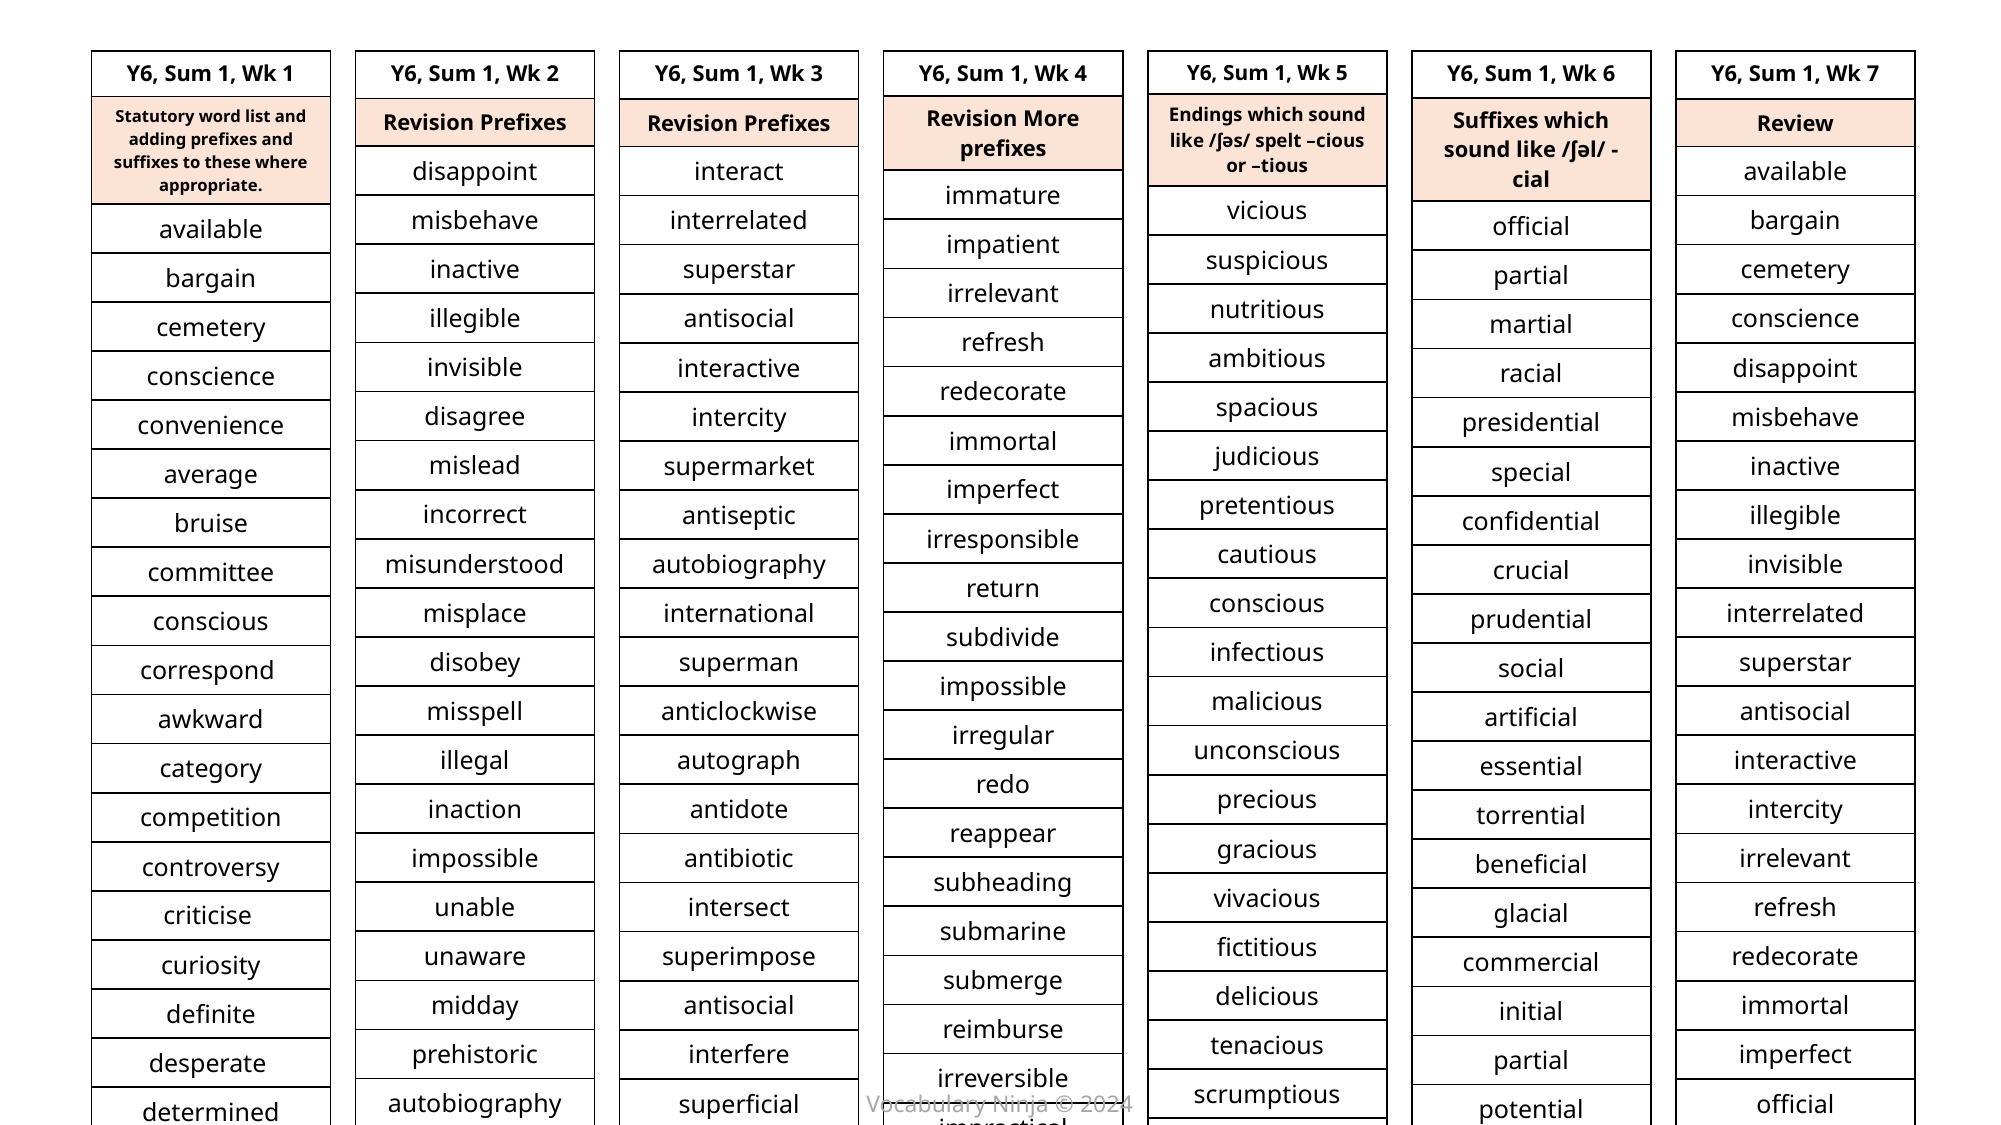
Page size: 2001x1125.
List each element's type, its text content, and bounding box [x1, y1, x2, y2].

table_cell cautious [1149, 530, 1386, 577]
table_cell misspell [356, 687, 594, 734]
table_cell irresponsible [884, 515, 1122, 562]
table_cell tenacious [1149, 1021, 1386, 1068]
table_cell bruise [92, 499, 330, 546]
table_cell scrumptious [1149, 1070, 1386, 1117]
table_cell intercity [620, 393, 858, 440]
table_cell potential [1413, 1085, 1650, 1125]
table_cell criticise [92, 892, 330, 939]
table_cell misbehave [356, 196, 594, 243]
table_cell suspicious [1149, 236, 1386, 283]
table_cell Suffixes which sound like /ʃəl/ - cial [1413, 99, 1650, 200]
table_cell vivacious [1149, 874, 1386, 921]
table_header Y6, Sum 1, Wk 6 [1413, 52, 1650, 97]
table_cell available [1677, 147, 1914, 195]
table_cell racial [1413, 349, 1650, 397]
table_cell interact [620, 147, 858, 195]
table_cell spacious [1149, 383, 1386, 430]
table_header Y6, Sum 1, Wk 5 [1149, 52, 1386, 93]
table_cell antiseptic [620, 491, 858, 538]
table_cell disagree [356, 392, 594, 440]
table_cell torrential [1413, 791, 1650, 838]
table_cell antibiotic [620, 834, 858, 882]
table_cell partial [1413, 1036, 1650, 1084]
table_cell special [1413, 448, 1650, 495]
table_cell infectious [1149, 628, 1386, 676]
table_cell pretentious [1149, 481, 1386, 528]
table_cell curiosity [92, 941, 330, 988]
table_header Y6, Sum 1, Wk 3 [620, 52, 858, 98]
table_cell commercial [1413, 938, 1650, 986]
table_cell unconscious [1149, 726, 1386, 774]
table_cell inactive [356, 245, 594, 292]
table_cell refresh [884, 318, 1122, 366]
table_cell irrelevant [1677, 834, 1914, 882]
table_cell confidential [1413, 497, 1650, 544]
table_cell antidote [620, 785, 858, 833]
table_cell superstar [1677, 638, 1914, 685]
table_cell cemetery [1677, 245, 1914, 293]
table_cell prudential [1413, 595, 1650, 642]
table_cell subheading [884, 858, 1122, 905]
table_cell anticlockwise [620, 687, 858, 734]
table_cell essential [1413, 742, 1650, 789]
table_cell official [1413, 202, 1650, 249]
table_cell reappear [884, 809, 1122, 856]
table_cell international [620, 589, 858, 636]
table_header Y6, Sum 1, Wk 4 [884, 52, 1122, 95]
table_cell convenience [92, 401, 330, 448]
table_cell antisocial [620, 982, 858, 1029]
table_cell submarine [884, 907, 1122, 955]
table_cell unaware [356, 932, 594, 980]
table_cell return [884, 564, 1122, 611]
table_cell irregular [884, 711, 1122, 758]
table_cell irreversible [884, 1054, 1122, 1082]
table_cell judicious [1149, 432, 1386, 479]
table_cell competition [92, 794, 330, 841]
table_cell invisible [1677, 540, 1914, 587]
table_cell malicious [1149, 677, 1386, 725]
table_header Y6, Sum 1, Wk 2 [356, 52, 594, 98]
table_cell bargain [1677, 196, 1914, 244]
table_cell antisocial [620, 295, 858, 342]
table_cell interactive [1677, 736, 1914, 783]
table_cell superman [620, 638, 858, 685]
table_cell interactive [620, 344, 858, 391]
table_cell intersect [620, 883, 858, 931]
table_cell Revision Prefixes [356, 99, 594, 145]
table_cell conscience [1677, 295, 1914, 342]
table_cell conscious [92, 597, 330, 645]
table_cell gracious [1149, 825, 1386, 872]
table_cell redo [884, 760, 1122, 807]
table_cell Statutory word list and adding prefixes and suffixes to these where appropriate. [92, 97, 330, 203]
table_cell illegible [356, 294, 594, 342]
table_cell conscience [92, 352, 330, 399]
table_cell superimpose [620, 932, 858, 980]
table_cell committee [92, 548, 330, 595]
table_cell misunderstood [356, 540, 594, 587]
table_cell Review [1677, 100, 1914, 146]
table_cell Endings which sound like /ʃəs/ spelt –cious or –tious [1149, 95, 1386, 185]
table_cell precious [1149, 776, 1386, 823]
table_cell interrelated [620, 196, 858, 244]
table_cell supermarket [620, 442, 858, 489]
table_cell social [1413, 644, 1650, 691]
table_cell incorrect [356, 491, 594, 538]
table_cell immortal [1677, 982, 1914, 1029]
table_cell impossible [884, 662, 1122, 709]
table_cell redecorate [884, 367, 1122, 415]
table_header Y6, Sum 1, Wk 1 [92, 52, 330, 96]
table_cell superficial [620, 1080, 858, 1125]
table_cell redecorate [1677, 932, 1914, 980]
table_cell desperate [92, 1039, 330, 1086]
table_cell submerge [884, 956, 1122, 1004]
table_cell delicious [1149, 972, 1386, 1019]
table_cell autograph [620, 736, 858, 783]
table_cell subdivide [884, 613, 1122, 660]
table_cell fictitious [1149, 923, 1386, 970]
table_cell unable [356, 883, 594, 930]
table_cell invisible [356, 343, 594, 391]
table_cell immortal [884, 417, 1122, 464]
table_cell controversy [92, 843, 330, 890]
table_cell awkward [92, 695, 330, 743]
table_cell refresh [1677, 883, 1914, 931]
table_cell interfere [620, 1031, 858, 1078]
table_cell prehistoric [356, 1030, 594, 1078]
table_cell official [1677, 1080, 1914, 1125]
table_cell inactive [1677, 442, 1914, 489]
table_cell autobiography [356, 1079, 594, 1125]
table_cell ferocious [1149, 1119, 1386, 1125]
table_cell illegal [356, 736, 594, 783]
table_cell reimburse [884, 1005, 1122, 1053]
table_cell partial [1413, 251, 1650, 299]
table_cell illegible [1677, 491, 1914, 538]
table_cell cemetery [92, 303, 330, 350]
table_cell martial [1413, 300, 1650, 348]
table_cell interrelated [1677, 589, 1914, 636]
table_cell mislead [356, 441, 594, 489]
table_cell glacial [1413, 889, 1650, 936]
table_cell vicious [1149, 187, 1386, 234]
table_cell impossible [356, 834, 594, 881]
table_cell autobiography [620, 540, 858, 587]
table_cell ambitious [1149, 334, 1386, 381]
table_cell disappoint [356, 147, 594, 194]
table_cell category [92, 744, 330, 792]
table_cell midday [356, 981, 594, 1029]
table_cell misplace [356, 589, 594, 636]
table_cell inaction [356, 785, 594, 832]
table_cell immature [884, 171, 1122, 218]
table_cell available [92, 205, 330, 252]
text_box Vocabulary Ninja © 2024 [851, 1082, 1149, 1125]
table_cell intercity [1677, 785, 1914, 833]
table_cell disappoint [1677, 344, 1914, 391]
table_cell disobey [356, 638, 594, 685]
table_cell imperfect [1677, 1031, 1914, 1078]
table_cell irrelevant [884, 269, 1122, 317]
table_cell nutritious [1149, 285, 1386, 332]
table_cell conscious [1149, 579, 1386, 627]
table_cell definite [92, 990, 330, 1037]
table_cell antisocial [1677, 687, 1914, 734]
table_cell presidential [1413, 398, 1650, 446]
table_cell initial [1413, 987, 1650, 1035]
table_cell superstar [620, 245, 858, 293]
table_cell bargain [92, 254, 330, 301]
table_cell misbehave [1677, 393, 1914, 440]
table_cell correspond [92, 646, 330, 694]
table_cell determined [92, 1088, 330, 1125]
table_cell crucial [1413, 546, 1650, 593]
table_cell imperfect [884, 466, 1122, 513]
table_cell Revision Prefixes [620, 100, 858, 146]
table_cell artificial [1413, 693, 1650, 740]
table_cell impatient [884, 220, 1122, 268]
table_cell Revision More prefixes [884, 97, 1122, 169]
table_header Y6, Sum 1, Wk 7 [1677, 52, 1914, 98]
table_cell average [92, 450, 330, 497]
table_cell beneficial [1413, 840, 1650, 887]
